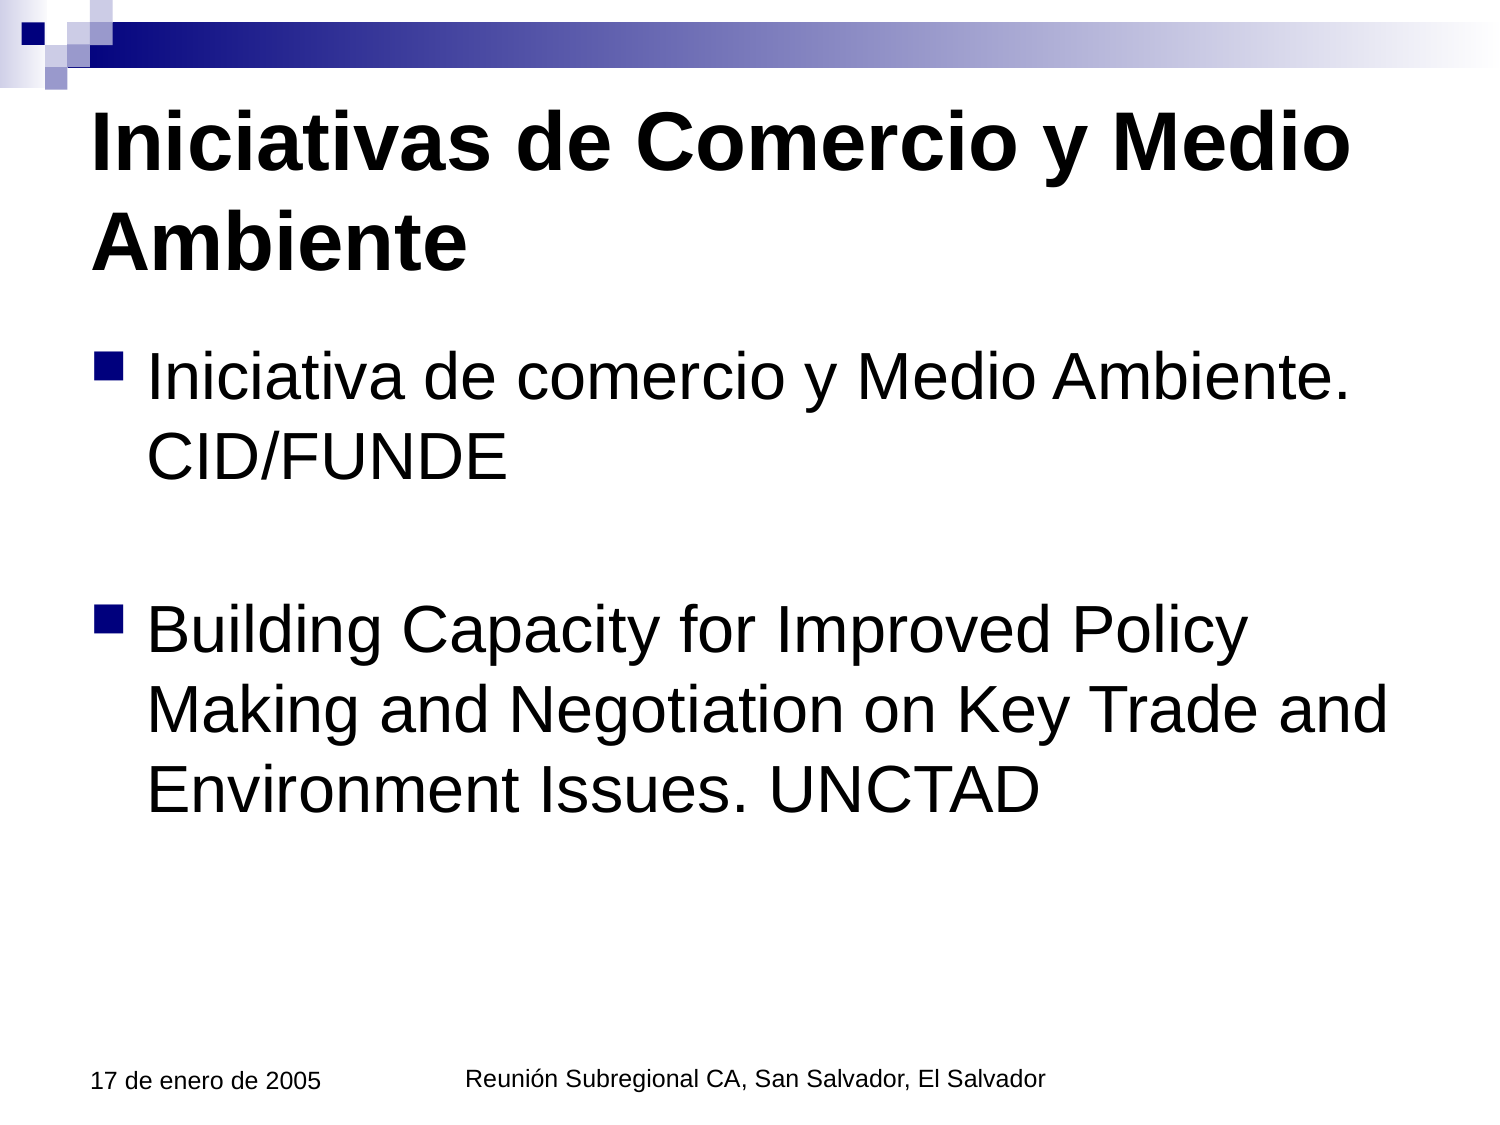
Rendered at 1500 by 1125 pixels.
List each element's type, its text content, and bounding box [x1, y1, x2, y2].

footer Reunión Subregional CA, San Salvador, El Salvador [449, 1024, 1063, 1101]
list Iniciativa de comercio y Medio Ambiente. CID/FUNDE Building Capacity for Improved Policy Making and Negotiation on Key Trade and Environment Issues. UNCTAD [74, 324, 1426, 963]
title Iniciativas de Comercio y Medio Ambiente [74, 74, 1426, 301]
slide_number 17 de enero de 2005 [74, 1024, 426, 1103]
